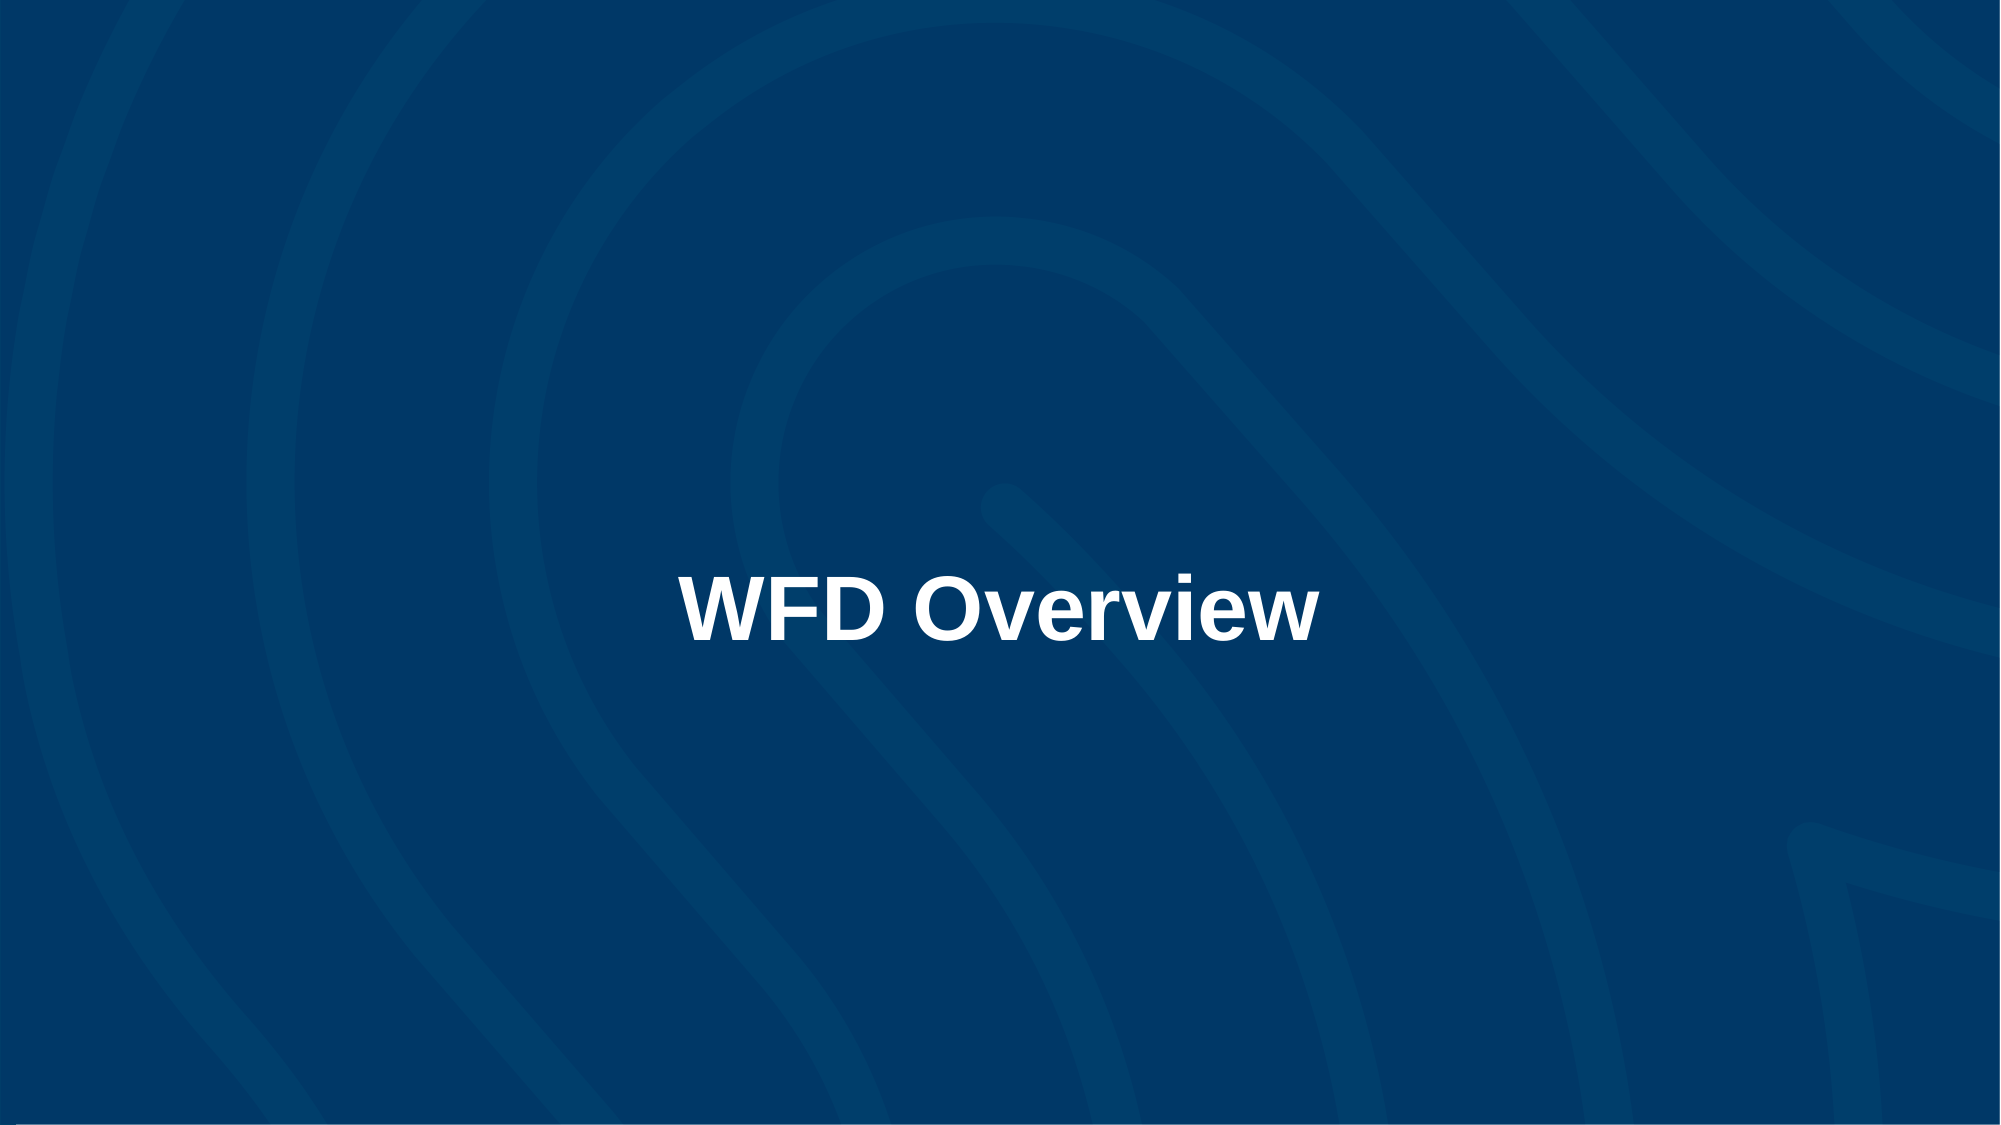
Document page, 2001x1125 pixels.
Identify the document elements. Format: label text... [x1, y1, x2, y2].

title WFD Overview [93, 280, 1907, 667]
picture [0, 0, 2000, 1125]
